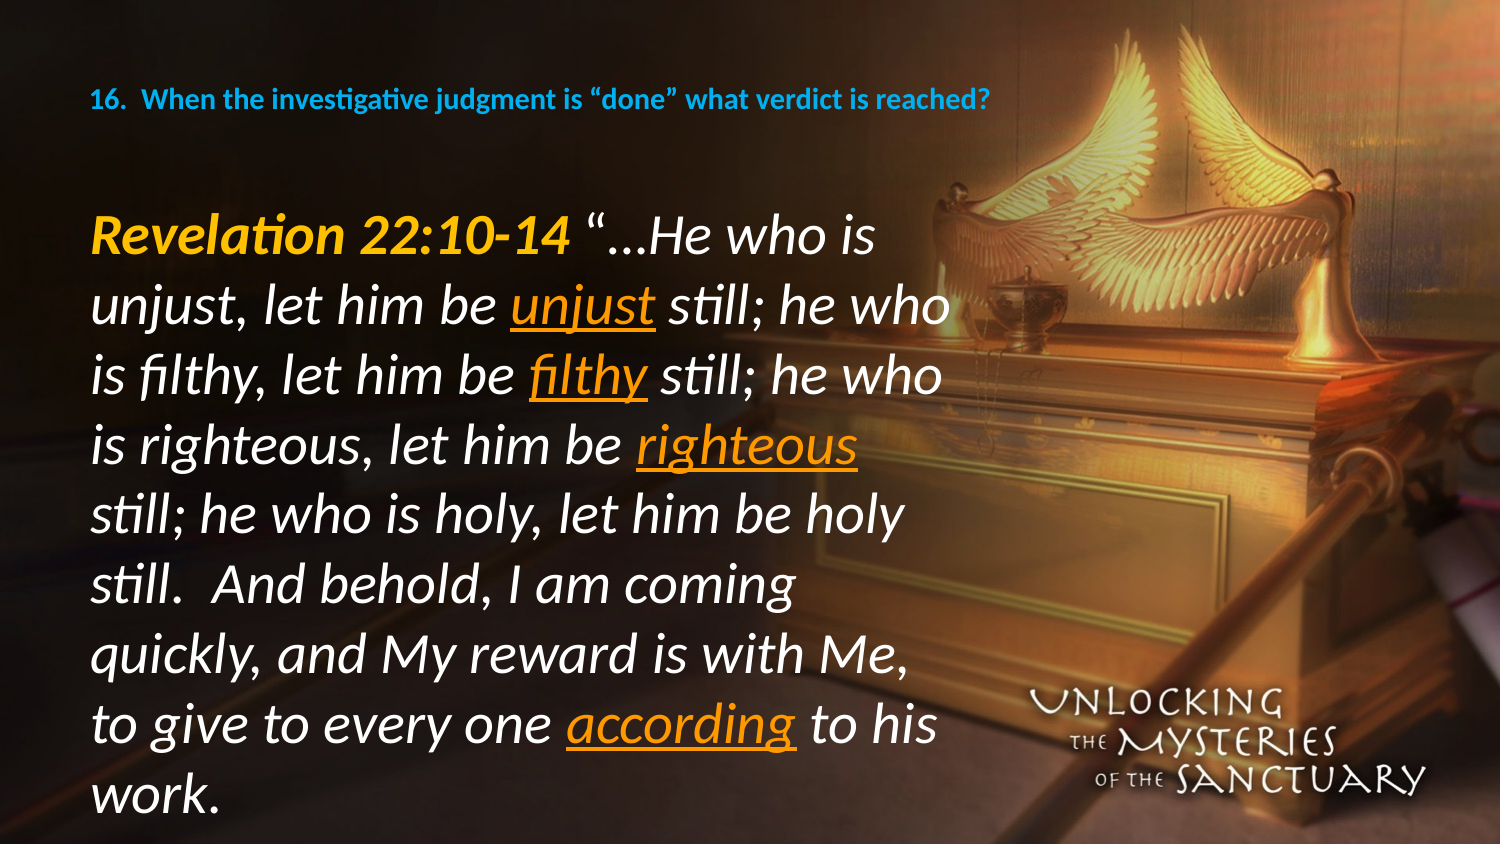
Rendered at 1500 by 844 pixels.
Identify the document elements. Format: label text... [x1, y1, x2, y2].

list Revelation 22:10-14 “…He who is unjust, let him be unjust still; he who is filthy, let him be filthy still; he who is righteous, let him be righteous still; he who is holy, let him be holy still. And behold, I am coming quickly, and My reward is with Me, to give to every one according to his work. [75, 188, 984, 844]
title 16. When the investigative judgment is “done” what verdict is reached? [73, 34, 1424, 176]
picture [0, 0, 1500, 844]
